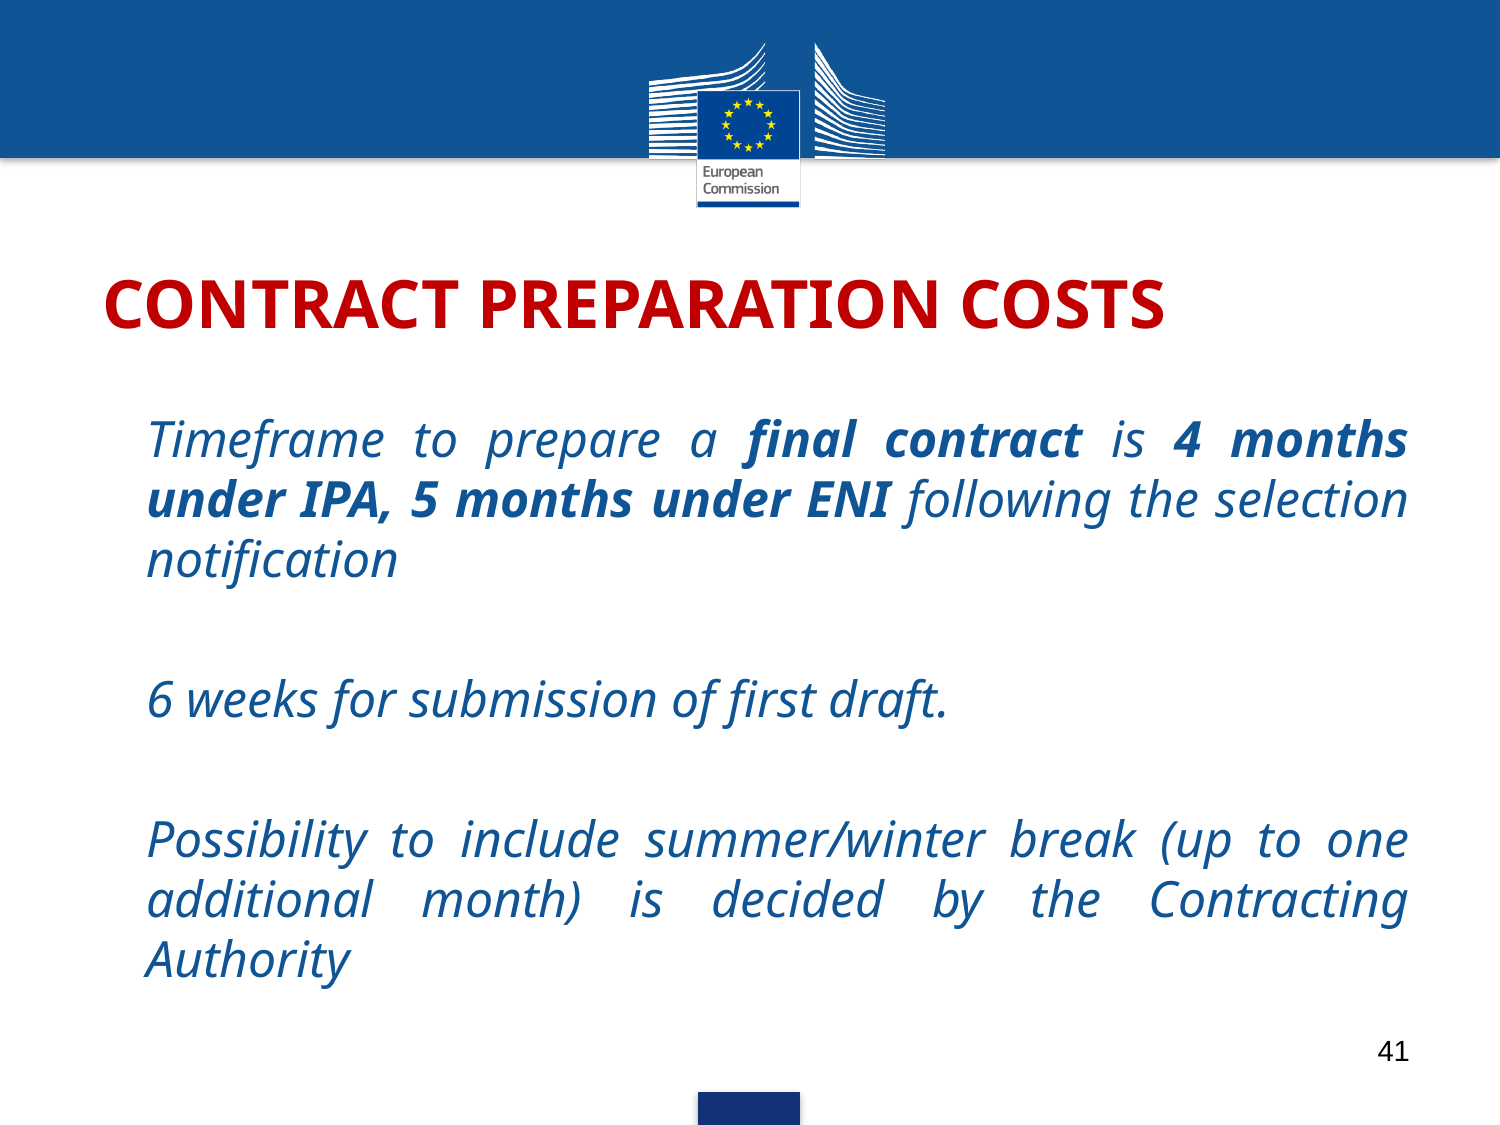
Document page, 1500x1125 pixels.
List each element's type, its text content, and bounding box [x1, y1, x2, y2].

slide_number 41 [1074, 1024, 1425, 1103]
picture [649, 42, 885, 208]
list Timeframe to prepare a final contract is 4 months under IPA, 5 months under ENI following the selection notification 6 weeks for submission of first draft. Possibility to include summer/winter break (up to one additional month) is decided by the Contracting Authority [75, 399, 1425, 979]
title CONTRACT PREPARATION COSTS [87, 224, 1438, 379]
